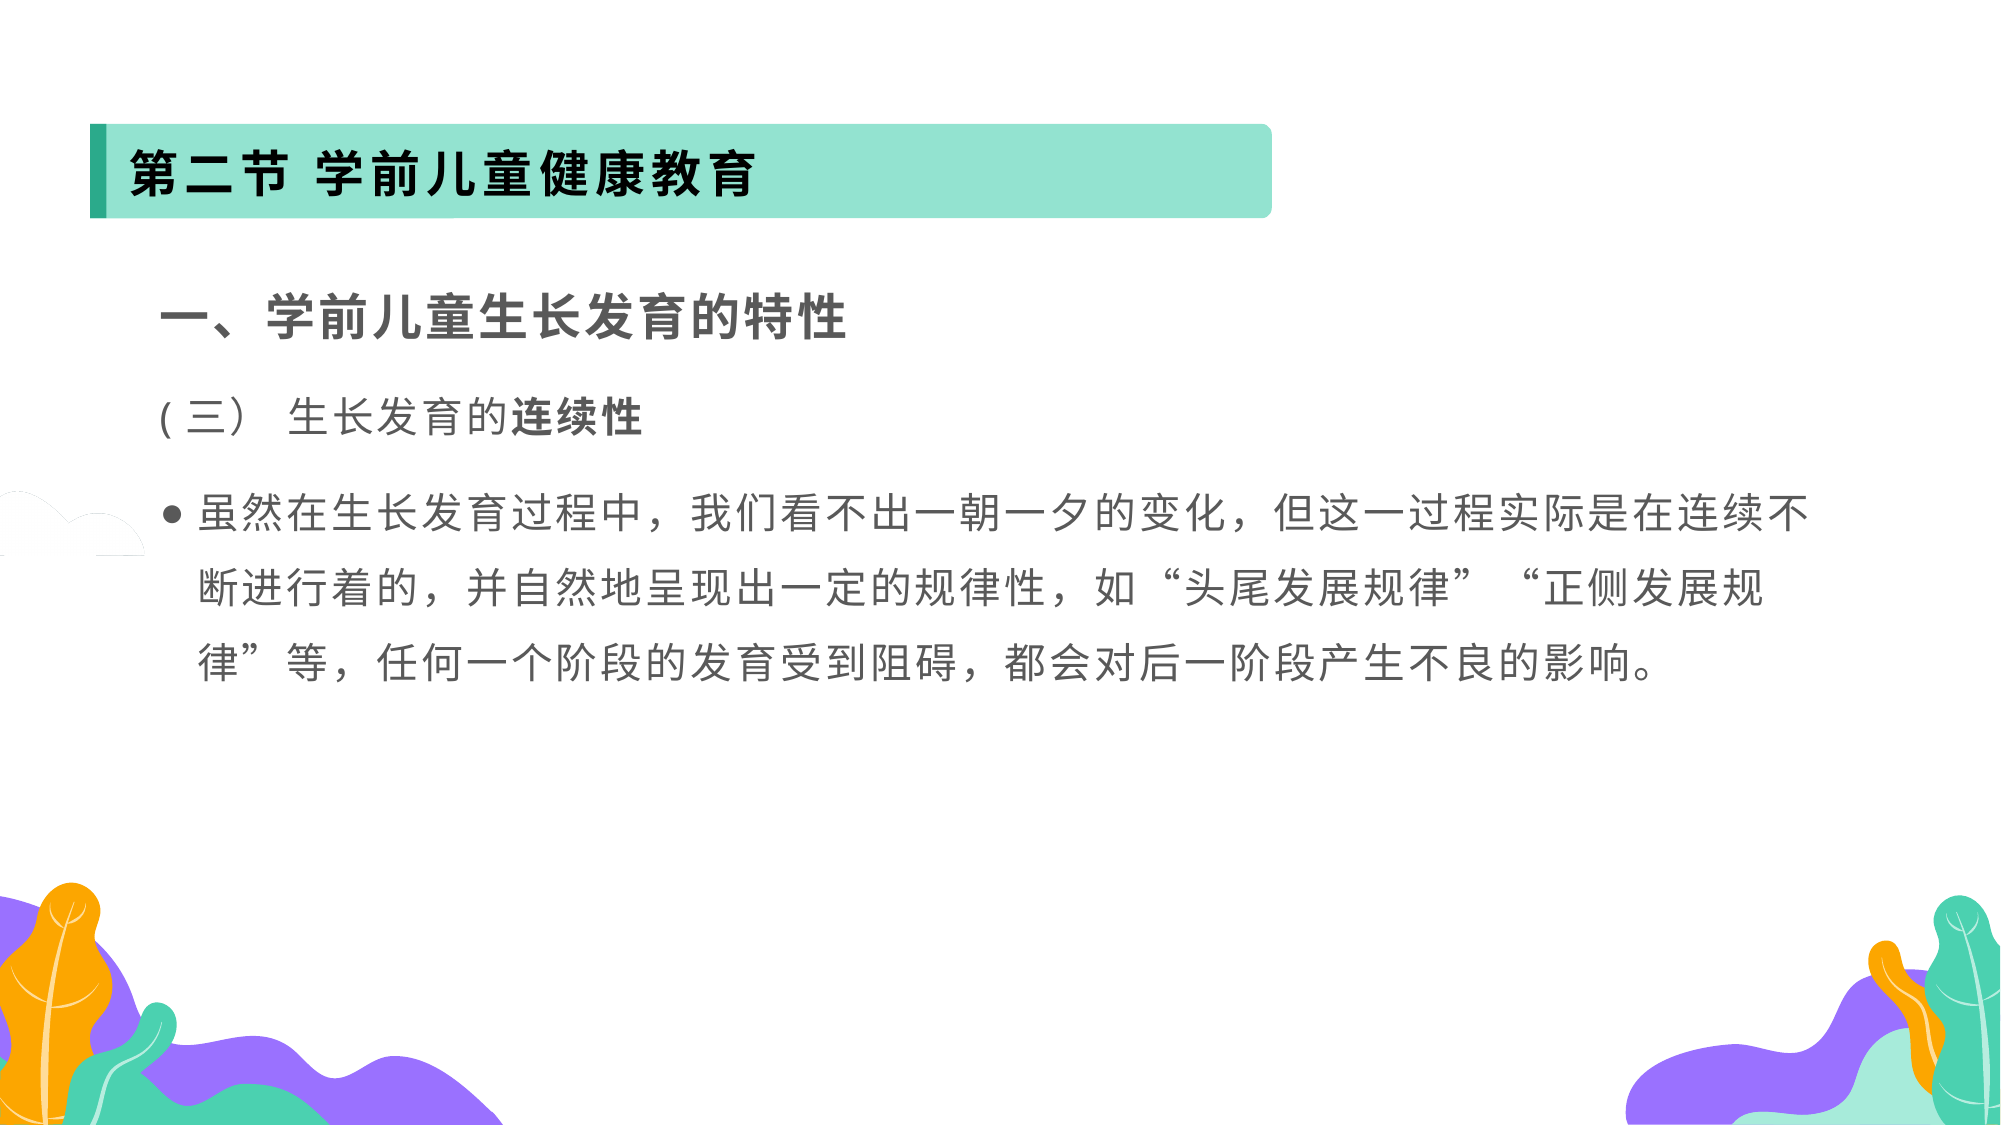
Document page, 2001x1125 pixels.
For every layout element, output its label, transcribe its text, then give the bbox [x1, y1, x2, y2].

picture [0, 451, 144, 556]
list 一、学前儿童生长发育的特性 (三） 生长发育的连续性 虽然在生长发育过程中，我们看不出一朝一夕的变化，但这一过程实际是在连续不断进行着的，并自然地呈现出一定的规律性，如“头尾发展规律”“正侧发展规律”等，任何一个阶段的发育受到阻碍，都会对后一阶段产生不良的影响。 [144, 247, 1841, 991]
title 第二节 学前儿童健康教育 [113, 128, 1251, 217]
